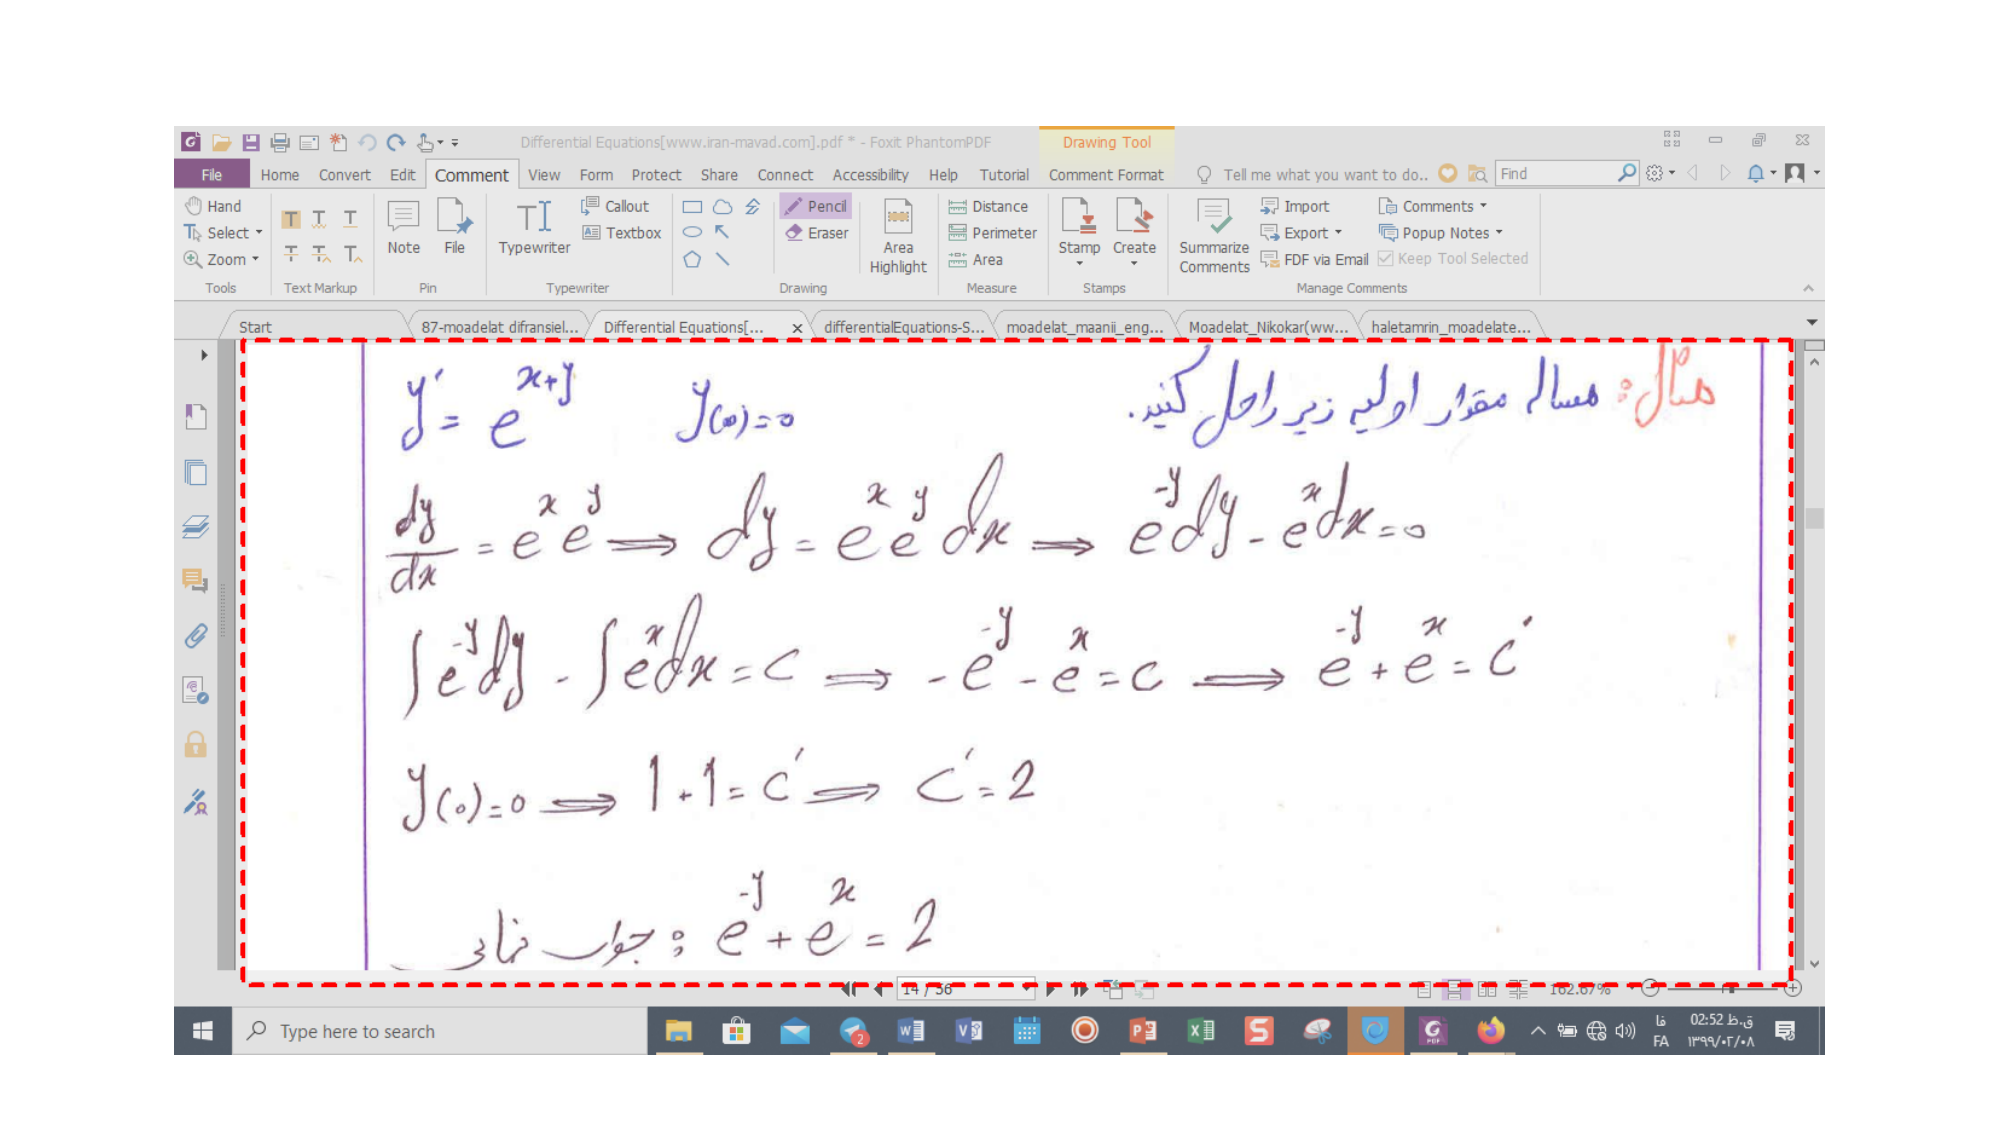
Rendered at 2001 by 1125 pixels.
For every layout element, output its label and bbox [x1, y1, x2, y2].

picture [174, 126, 1825, 1055]
